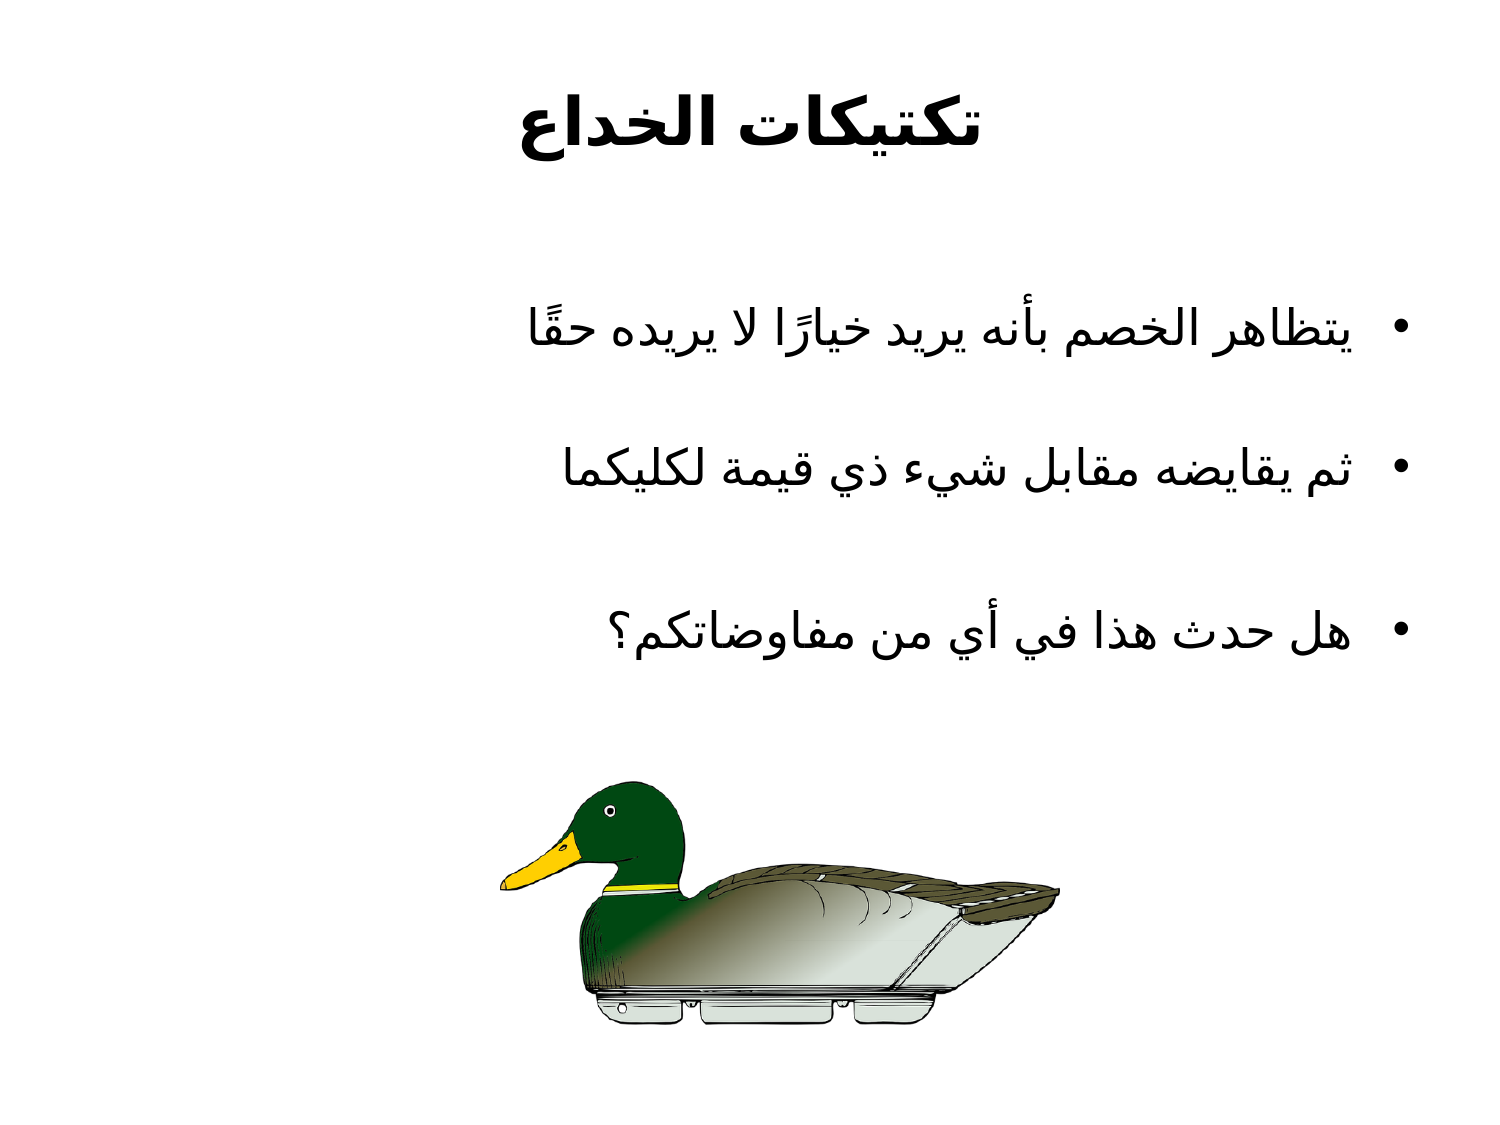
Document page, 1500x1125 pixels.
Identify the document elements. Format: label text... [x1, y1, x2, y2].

picture [499, 762, 1061, 1043]
title تكتيكات الخداع [76, 24, 1426, 213]
list يتظاهر الخصم بأنه يريد خيارًا لا يريده حقًا ثم يقايضه مقابل شيء ذي قيمة لكليكما هل حدث هذا في أي من مفاوضاتكم؟ 20% من متخصصي التفاوض ذوي الخبرة يتفقون على خيارات لا يريدها أي من الطرفين بسبب تكتيكات التضليل الفاشلة [75, 287, 1425, 1030]
